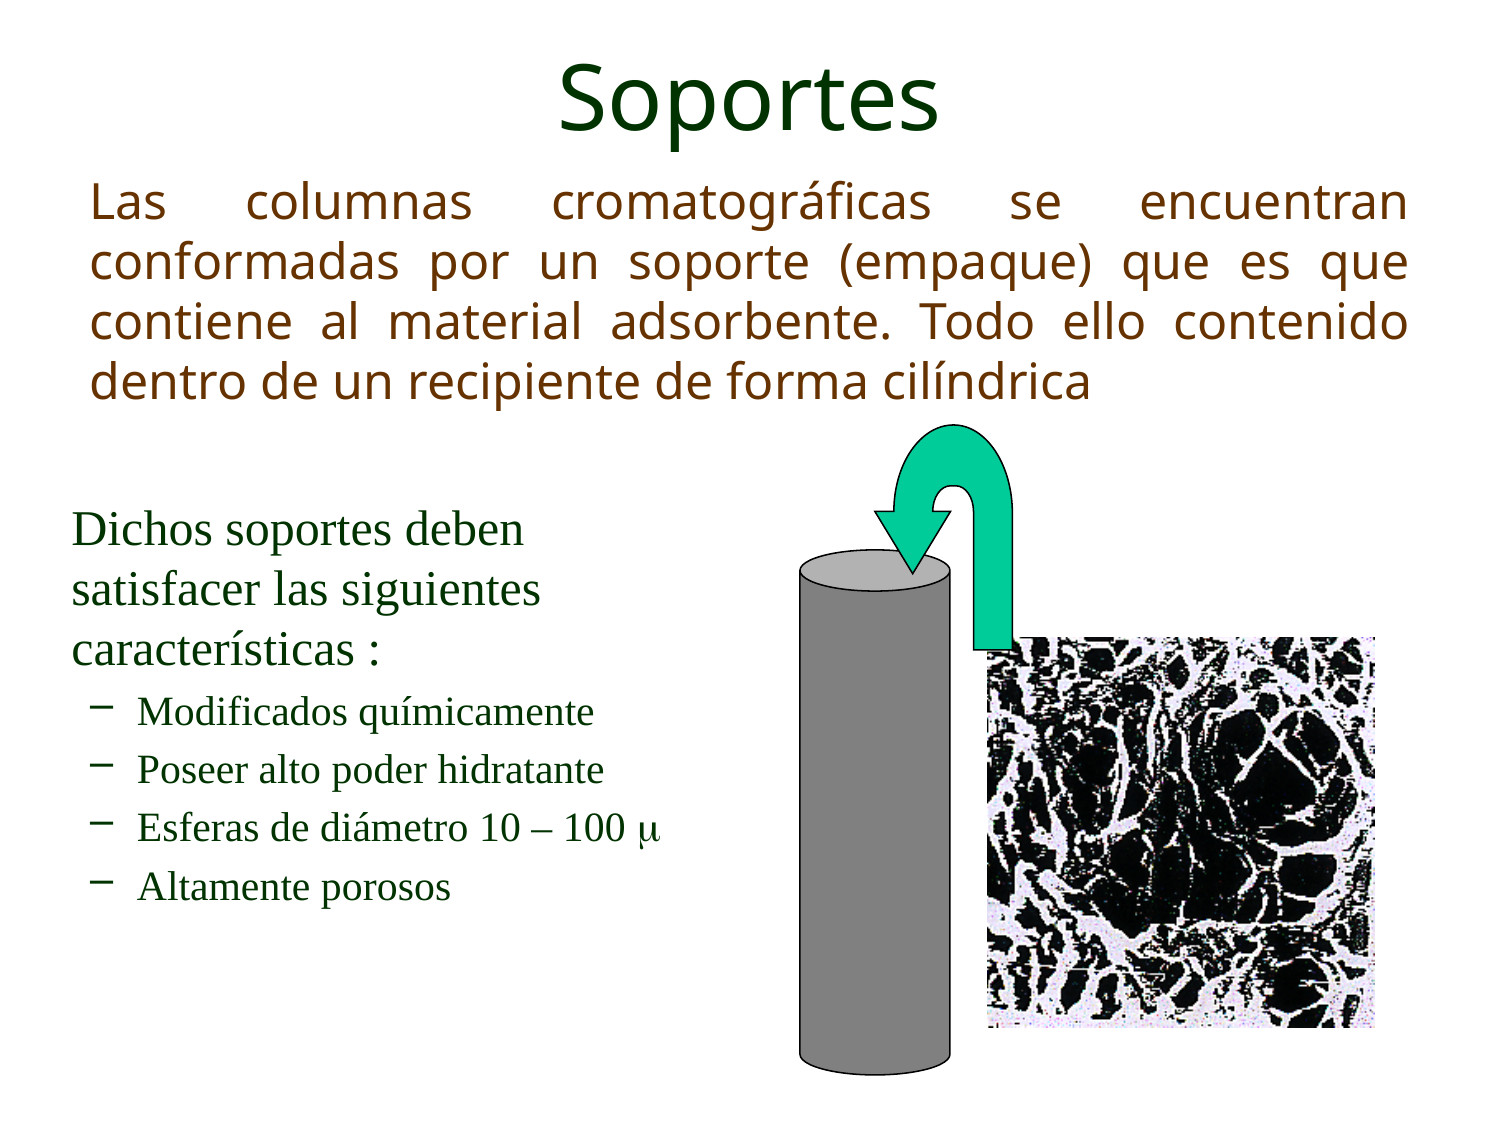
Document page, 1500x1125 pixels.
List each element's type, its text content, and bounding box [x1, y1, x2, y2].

list Dichos soportes deben satisfacer las siguientes características : Modificados químicamente Poseer alto poder hidratante Esferas de diámetro 10 – 100  Altamente porosos [0, 487, 738, 1125]
text_box Las columnas cromatográficas se encuentran conformadas por un soporte (empaque) que es que contiene al material adsorbente. Todo ello contenido dentro de un recipiente de forma cilíndrica [74, 162, 1425, 418]
text_box [874, 424, 1013, 650]
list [987, 637, 1375, 1028]
text_box [799, 549, 950, 1075]
title Soportes [112, 0, 1388, 162]
